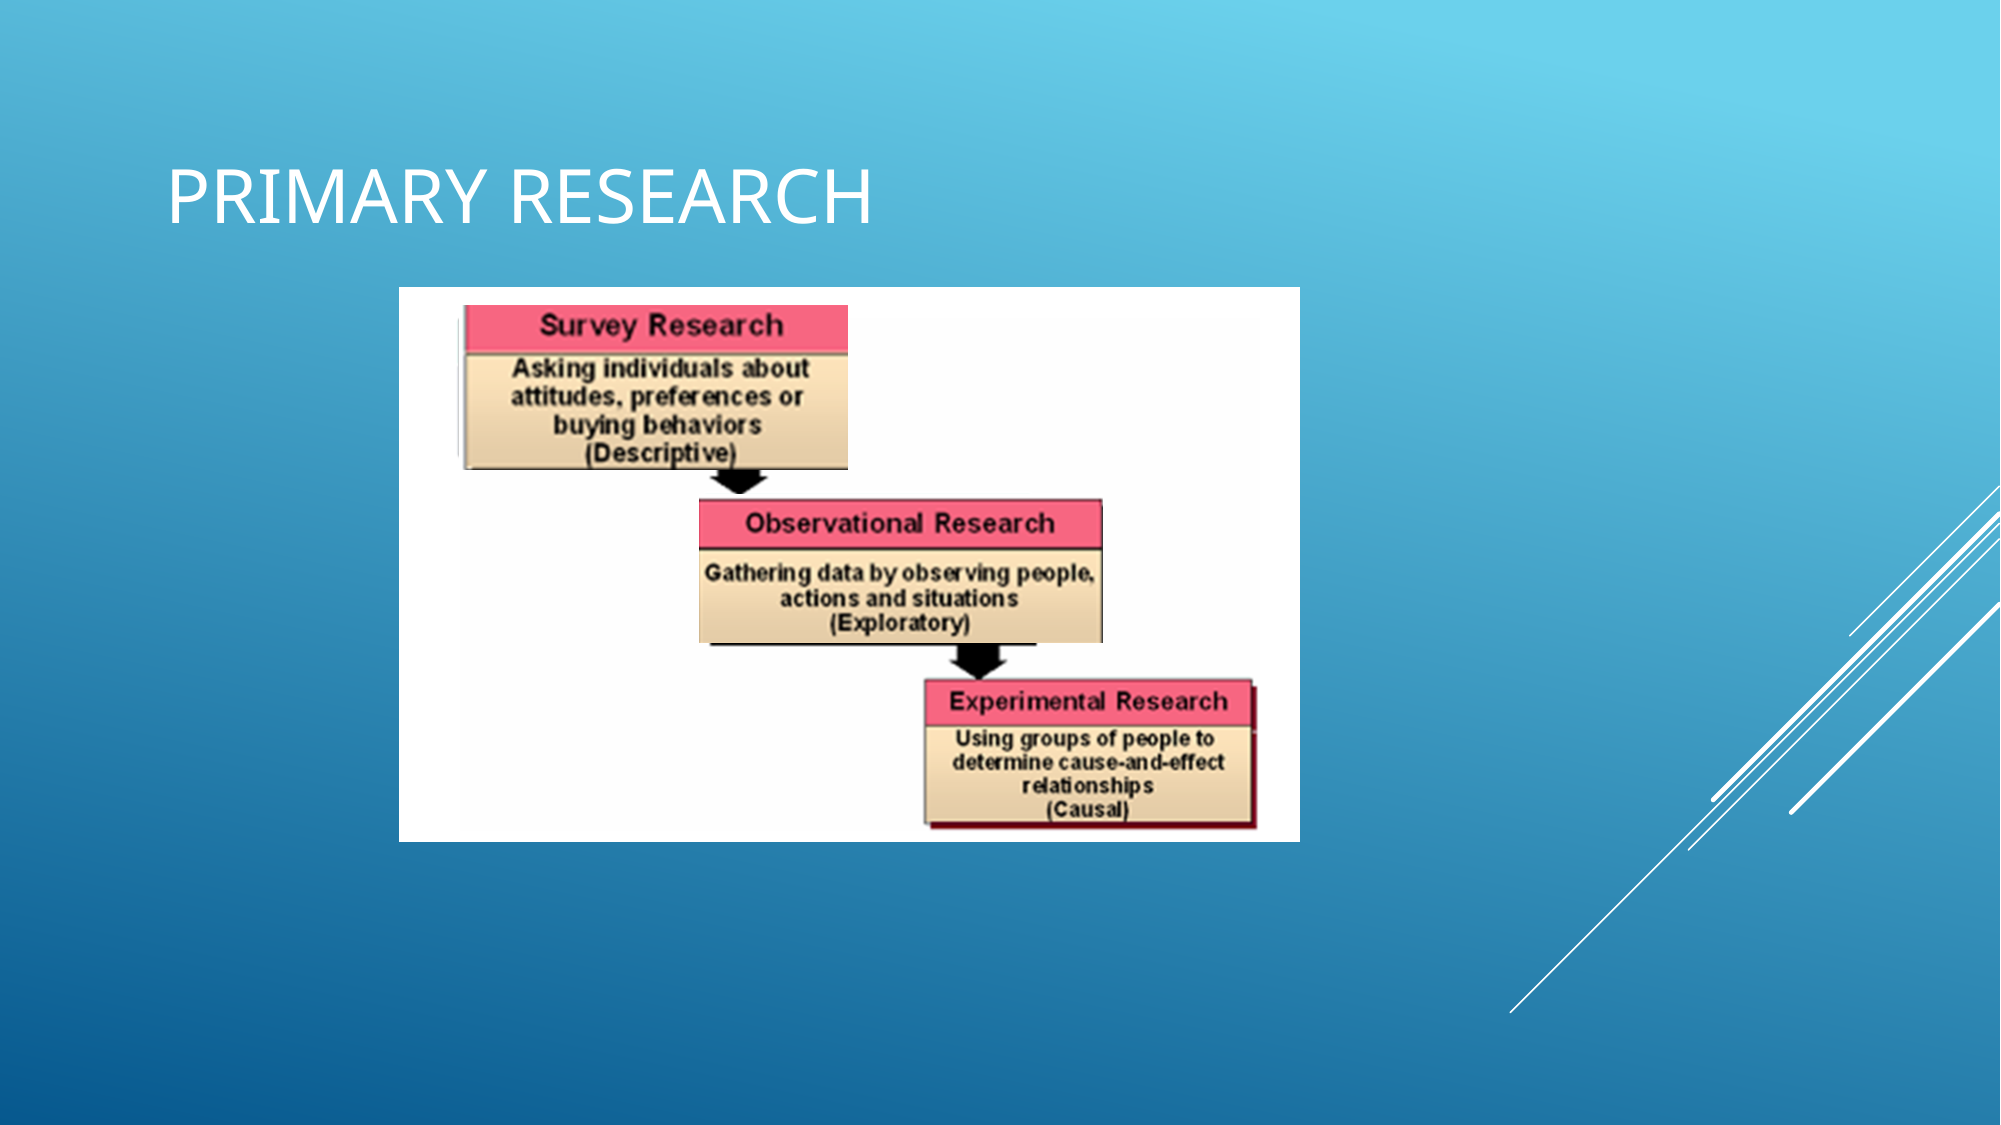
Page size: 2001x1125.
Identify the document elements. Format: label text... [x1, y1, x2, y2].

title Primary Research [150, 99, 1850, 288]
picture [399, 287, 1301, 842]
